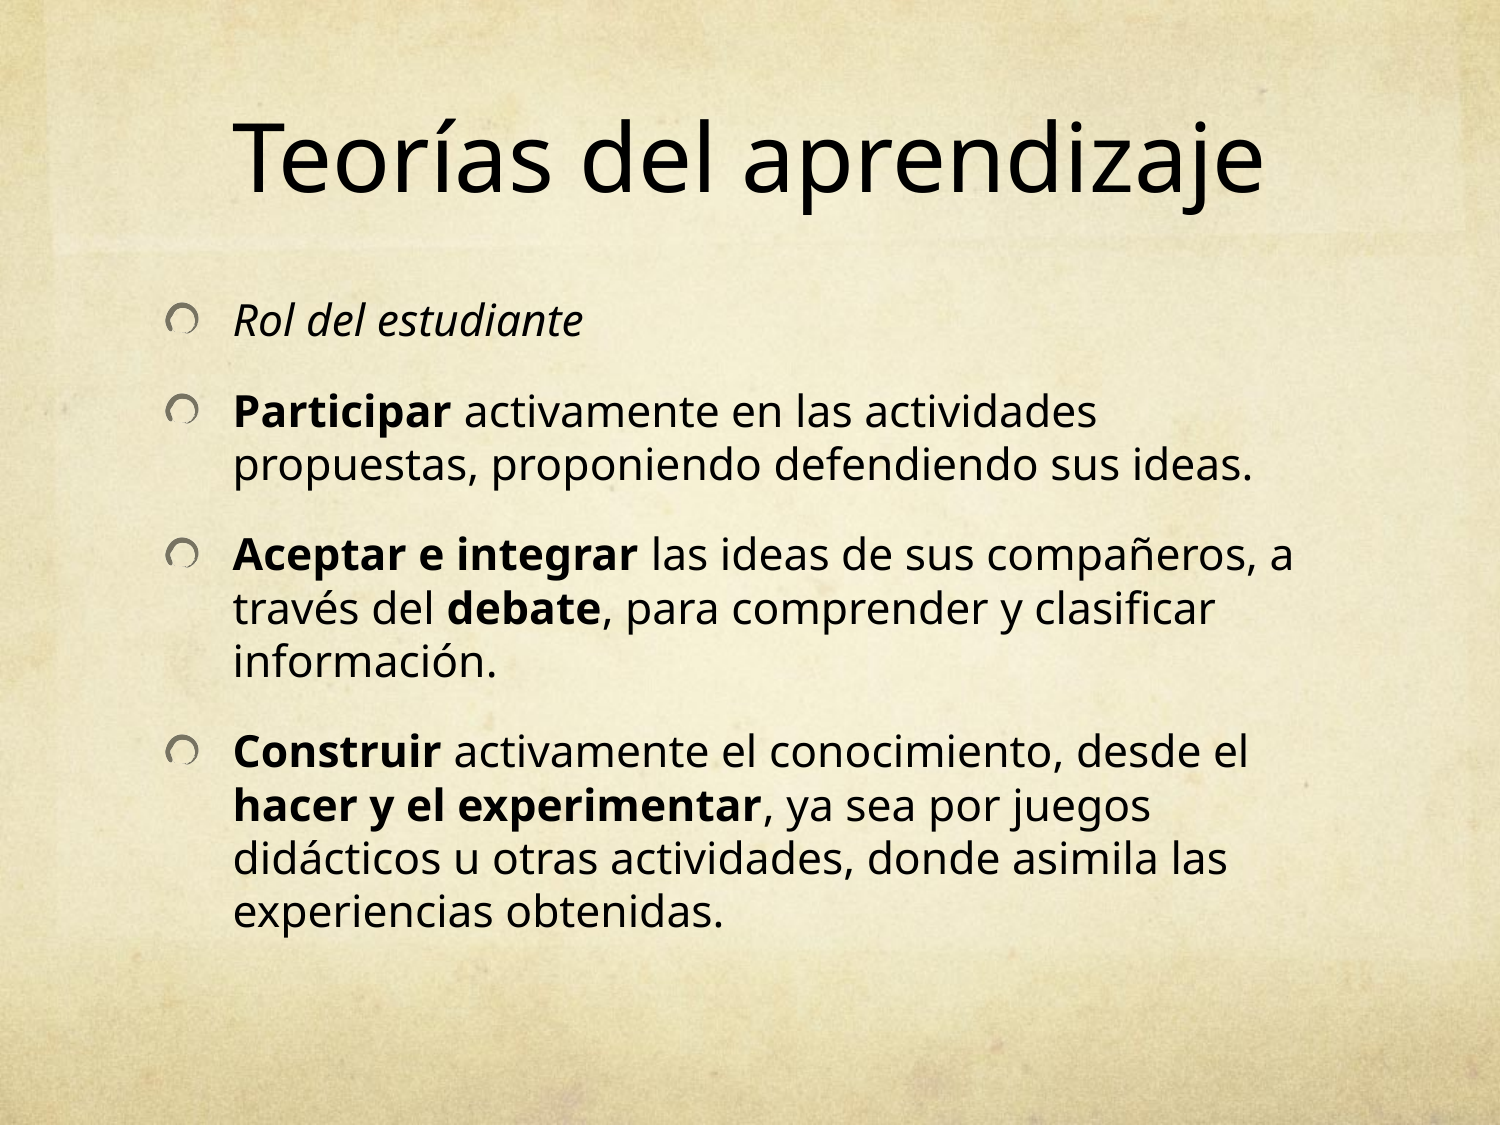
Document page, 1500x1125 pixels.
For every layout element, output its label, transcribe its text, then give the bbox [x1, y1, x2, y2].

list Rol del estudiante Participar activamente en las actividades propuestas, proponiendo defendiendo sus ideas. Aceptar e integrar las ideas de sus compañeros, a través del debate, para comprender y clasificar información. Construir activamente el conocimiento, desde el hacer y el experimentar, ya sea por juegos didácticos u otras actividades, donde asimila las experiencias obtenidas. [150, 284, 1350, 950]
title Teorías del aprendizaje [150, 82, 1350, 225]
picture [0, 0, 1500, 1125]
